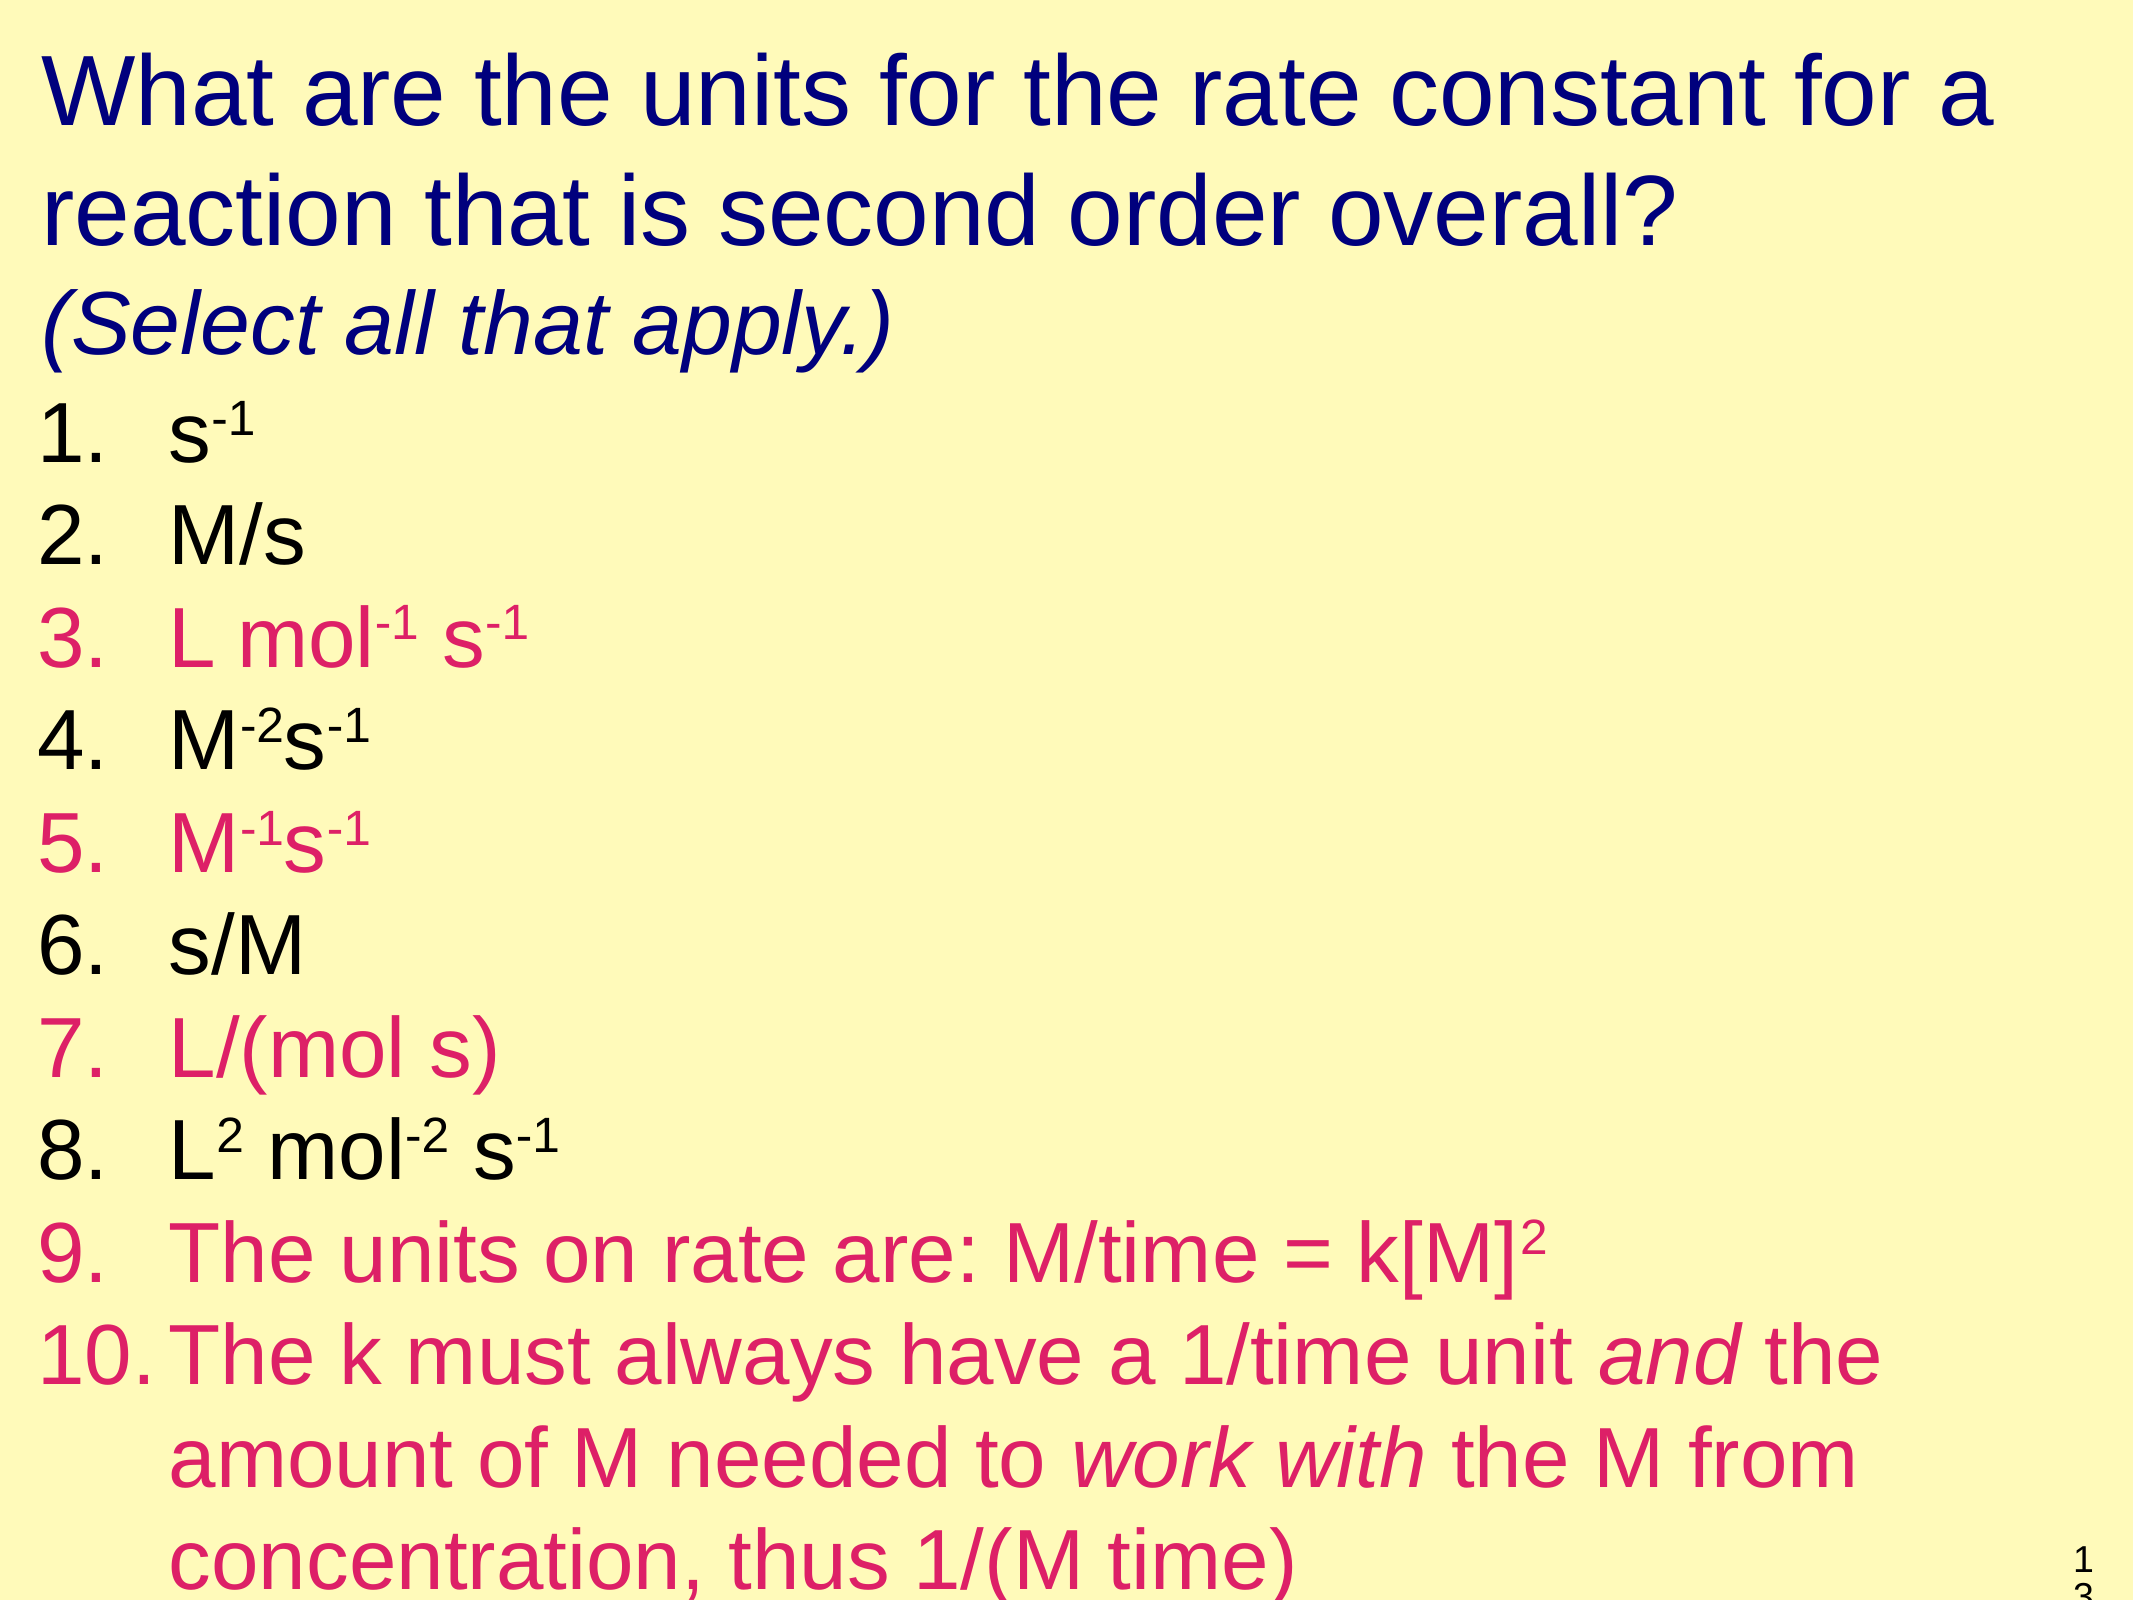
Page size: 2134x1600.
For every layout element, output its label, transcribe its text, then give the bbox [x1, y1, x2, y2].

list s-1 M/s L mol-1 s-1 M-2s-1 M-1s-1 s/M L/(mol s) L2 mol-2 s-1 The units on rate are: M/time = k[M]2 The k must always have a 1/time unit and the amount of M needed to work with the M from concentration, thus 1/(M time) [28, 368, 2116, 1584]
slide_number 13 [2057, 1526, 2120, 1586]
title What are the units for the rate constant for a reaction that is second order overall? (Select all that apply.) [32, 16, 2113, 368]
